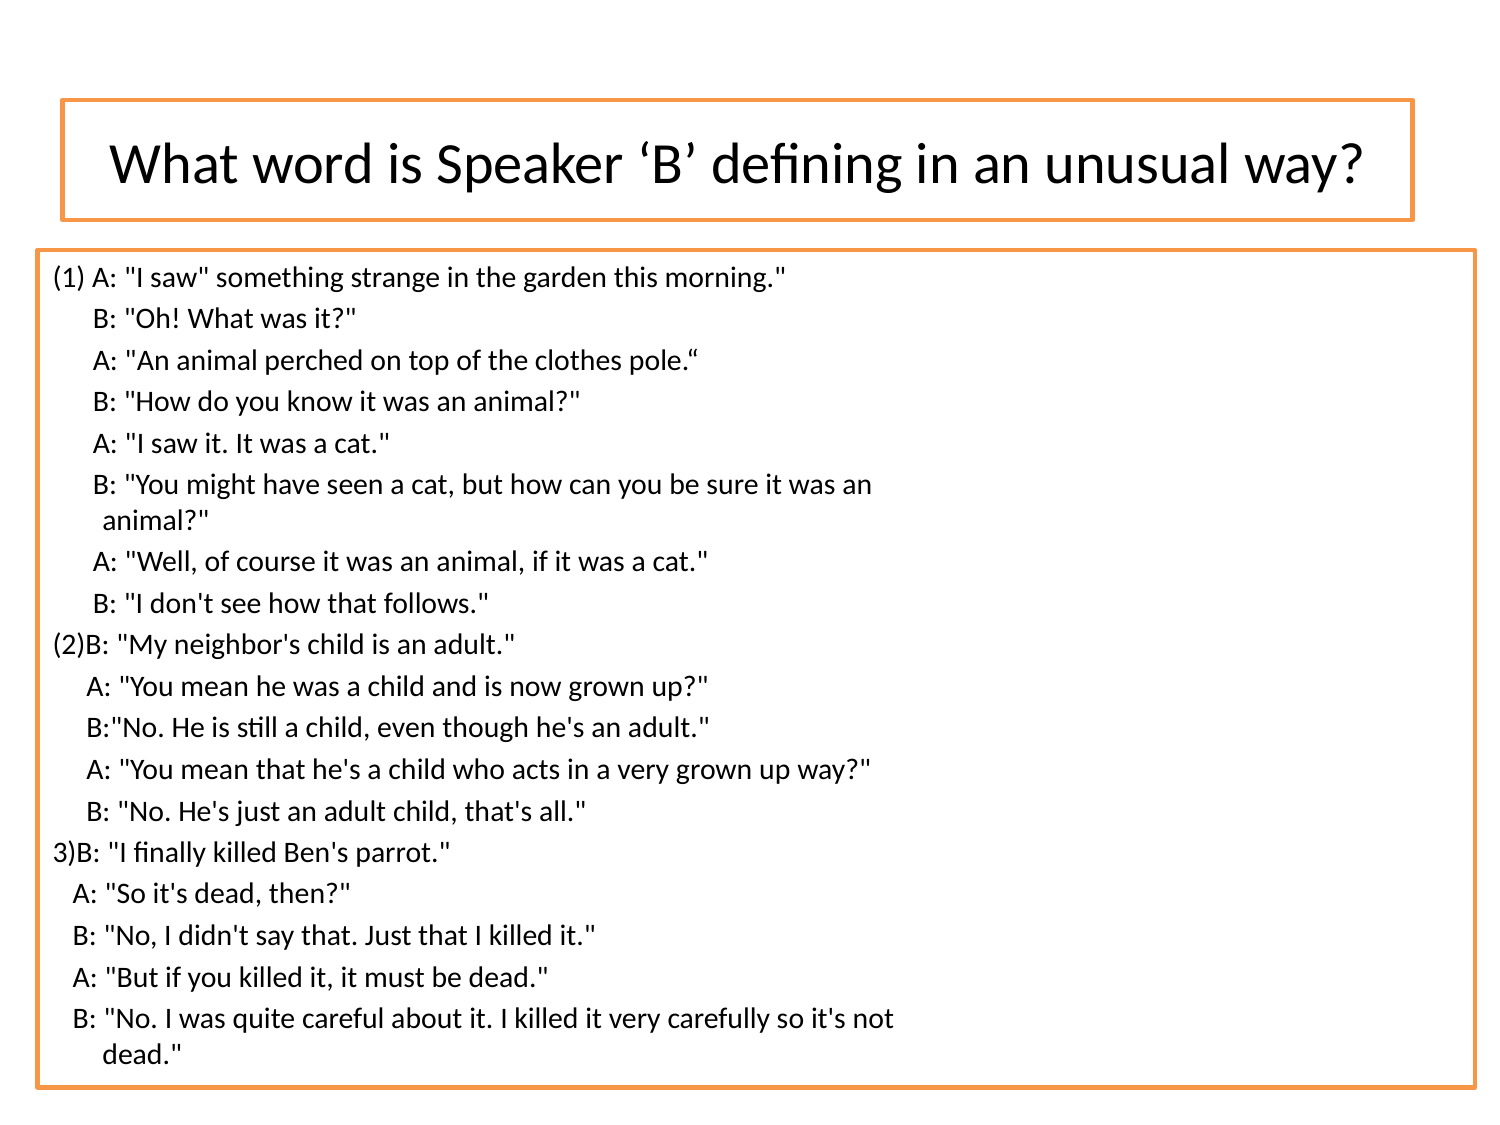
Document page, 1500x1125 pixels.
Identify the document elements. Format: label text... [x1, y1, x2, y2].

list (1) A: "I saw" something strange in the garden this morning." B: "Oh! What was it?" A: "An animal perched on top of the clothes pole.“ B: "How do you know it was an animal?" A: "I saw it. It was a cat." B: "You might have seen a cat, but how can you be sure it was an animal?" A: "Well, of course it was an animal, if it was a cat." B: "I don't see how that follows." (2)B: "My neighbor's child is an adult." A: "You mean he was a child and is now grown up?" B:"No. He is still a child, even though he's an adult." A: "You mean that he's a child who acts in a very grown up way?" B: "No. He's just an adult child, that's all." 3)B: "I finally killed Ben's parrot." A: "So it's dead, then?" B: "No, I didn't say that. Just that I killed it." A: "But if you killed it, it must be dead." B: "No. I was quite careful about it. I killed it very carefully so it's not dead." [35, 248, 1477, 1090]
title What word is Speaker ‘B’ defining in an unusual way? [60, 98, 1415, 222]
